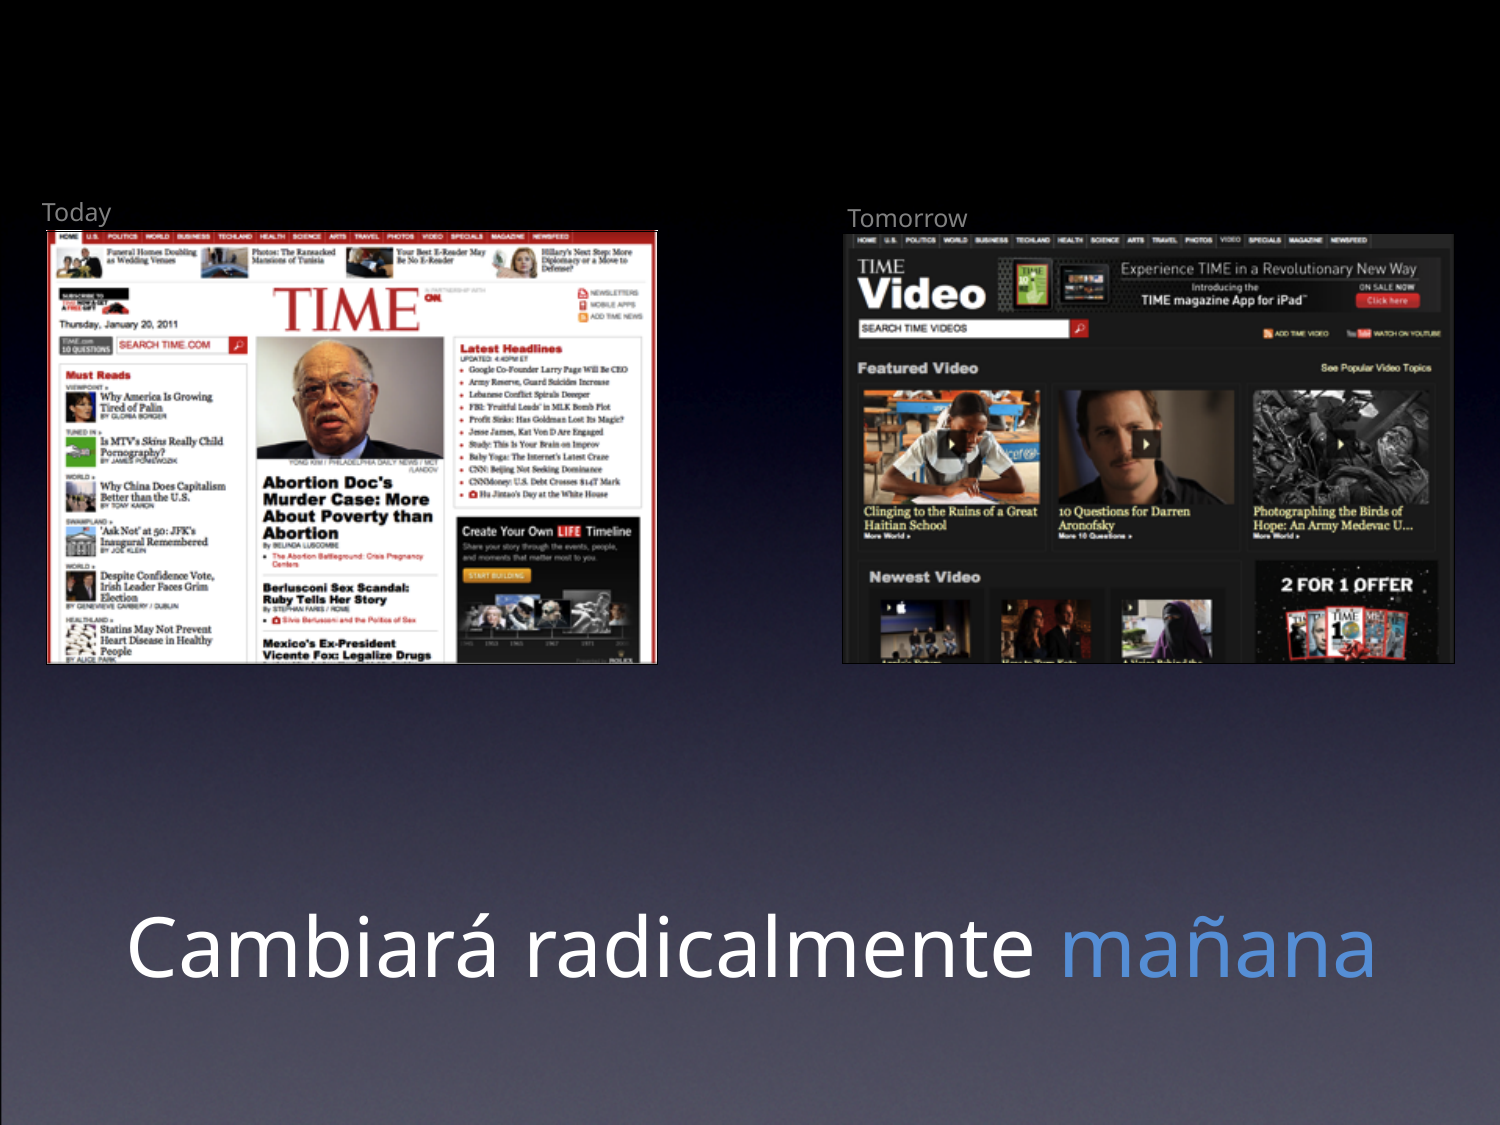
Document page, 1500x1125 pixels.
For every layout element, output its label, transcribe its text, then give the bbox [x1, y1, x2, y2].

picture [0, 0, 1500, 1125]
text_box Today [27, 165, 638, 378]
text_box Tomorrow [832, 171, 1443, 384]
text_box Cambiará radicalmente mañana [385, 808, 1120, 1081]
